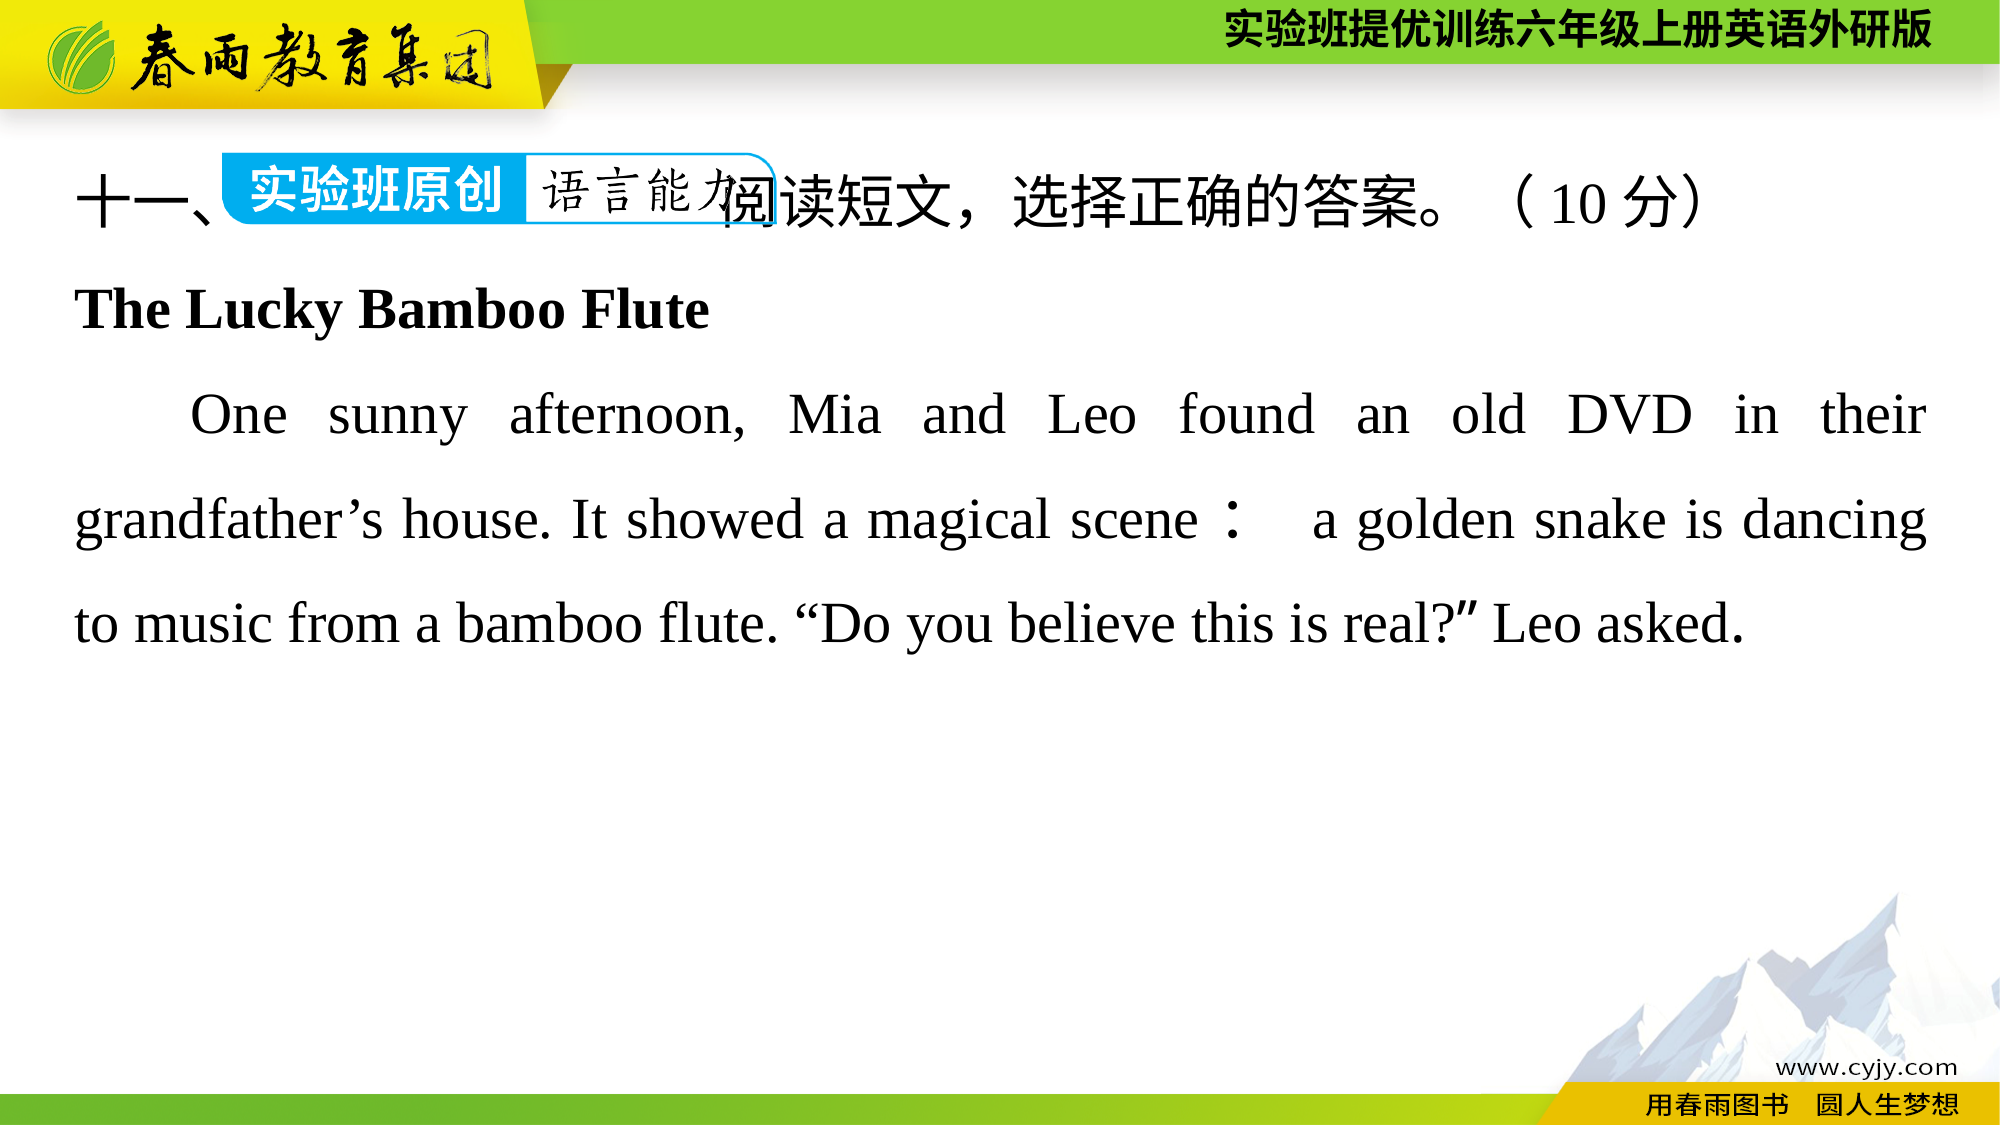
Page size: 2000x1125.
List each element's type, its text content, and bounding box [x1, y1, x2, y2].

list 十一、 阅读短文，选择正确的答案。（10分） The Lucky Bamboo Flute One sunny afternoon, Mia and Leo found an old DVD in their grandfather’s house. It showed a magical scene： a golden snake is dancing to music from a bamboo flute. “Do you believe this is real?” Leo asked. [59, 122, 1944, 655]
picture [0, 0, 2000, 1125]
